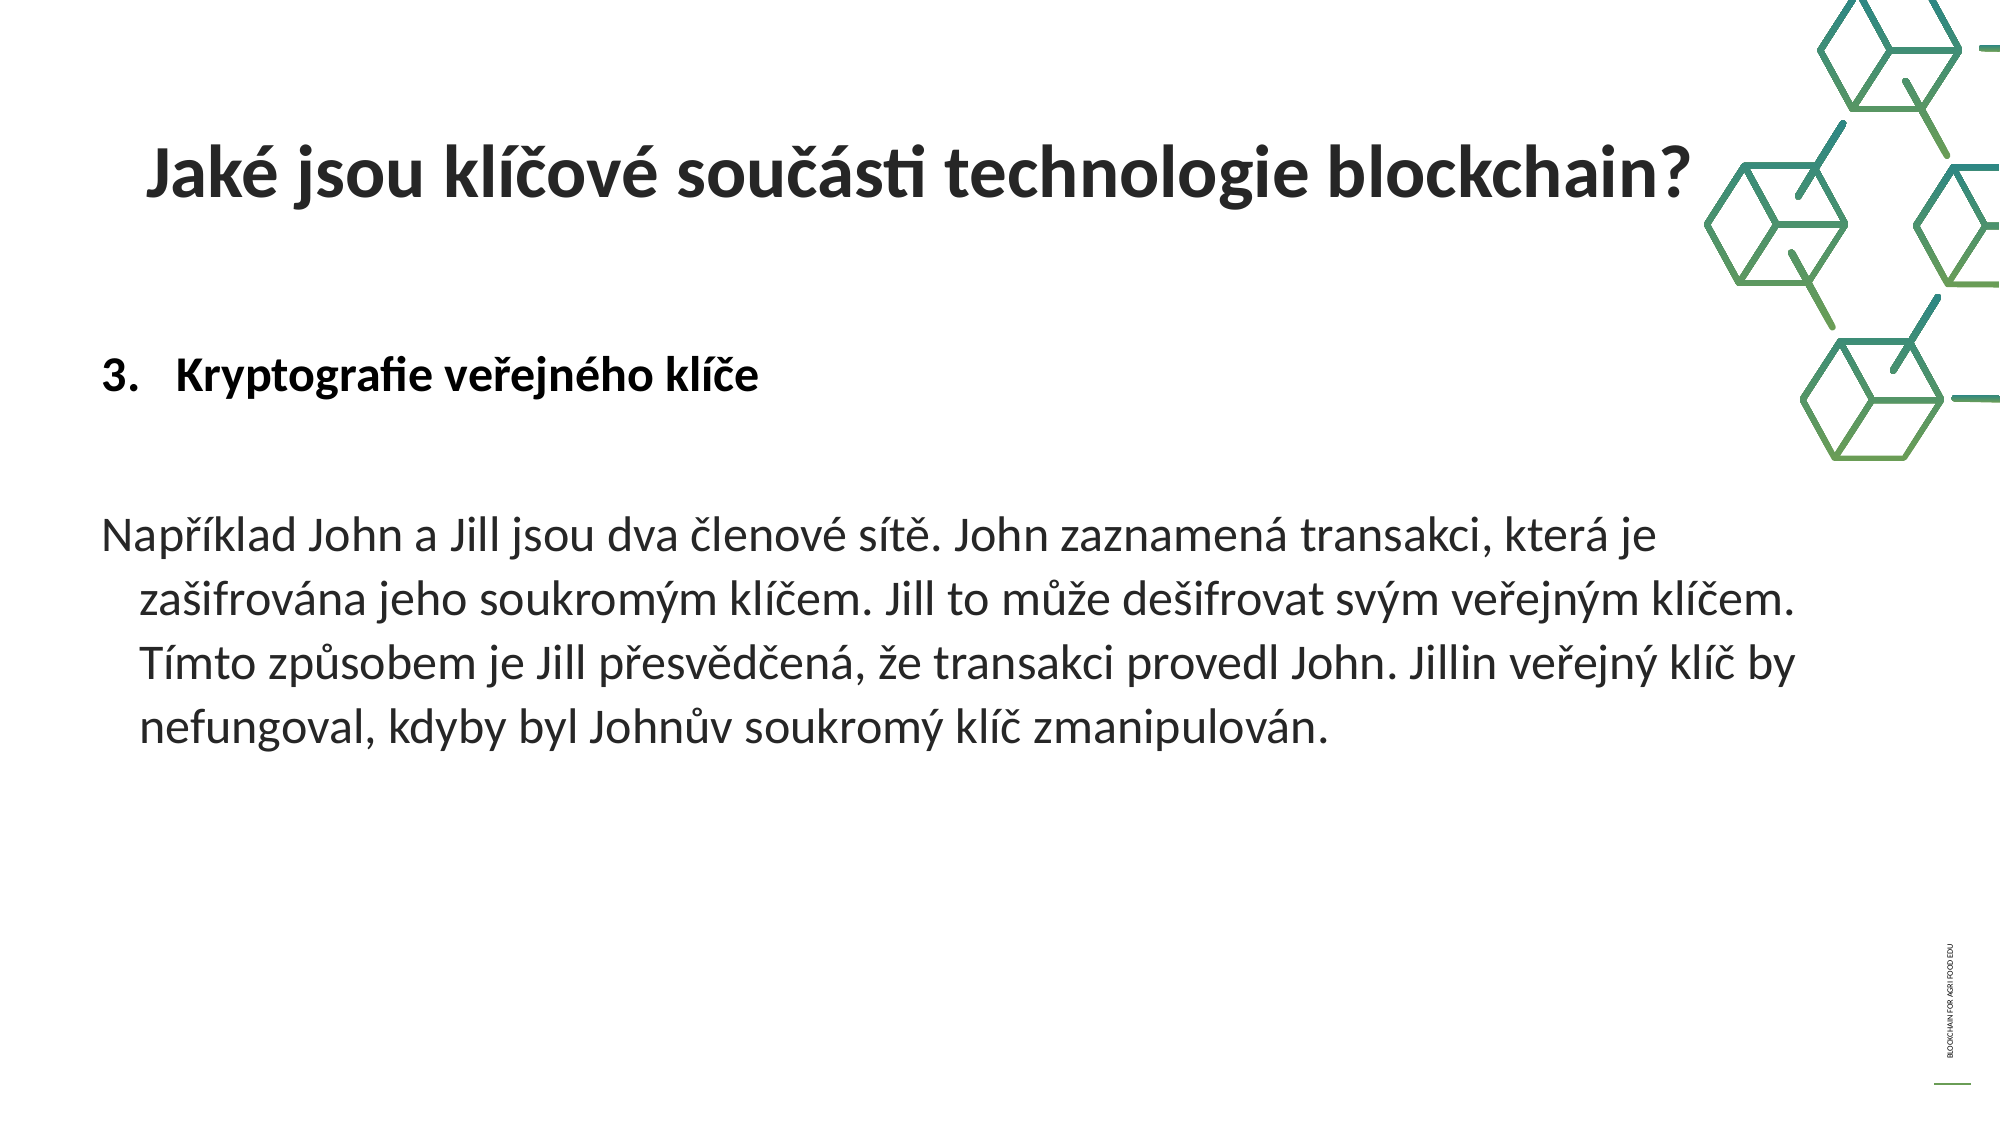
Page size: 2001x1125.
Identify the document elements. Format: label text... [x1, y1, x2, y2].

list Jaké jsou klíčové součásti technologie blockchain? [130, 124, 1698, 337]
list Kryptografie veřejného klíče Například John a Jill jsou dva členové sítě. John zaznamená transakci, která je zašifrována jeho soukromým klíčem. Jill to může dešifrovat svým veřejným klíčem. Tímto způsobem je Jill přesvědčená, že transakci provedl John. Jillin veřejný klíč by nefungoval, kdyby byl Johnův soukromý klíč zmanipulován. [86, 329, 1825, 1100]
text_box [1703, 0, 2000, 462]
